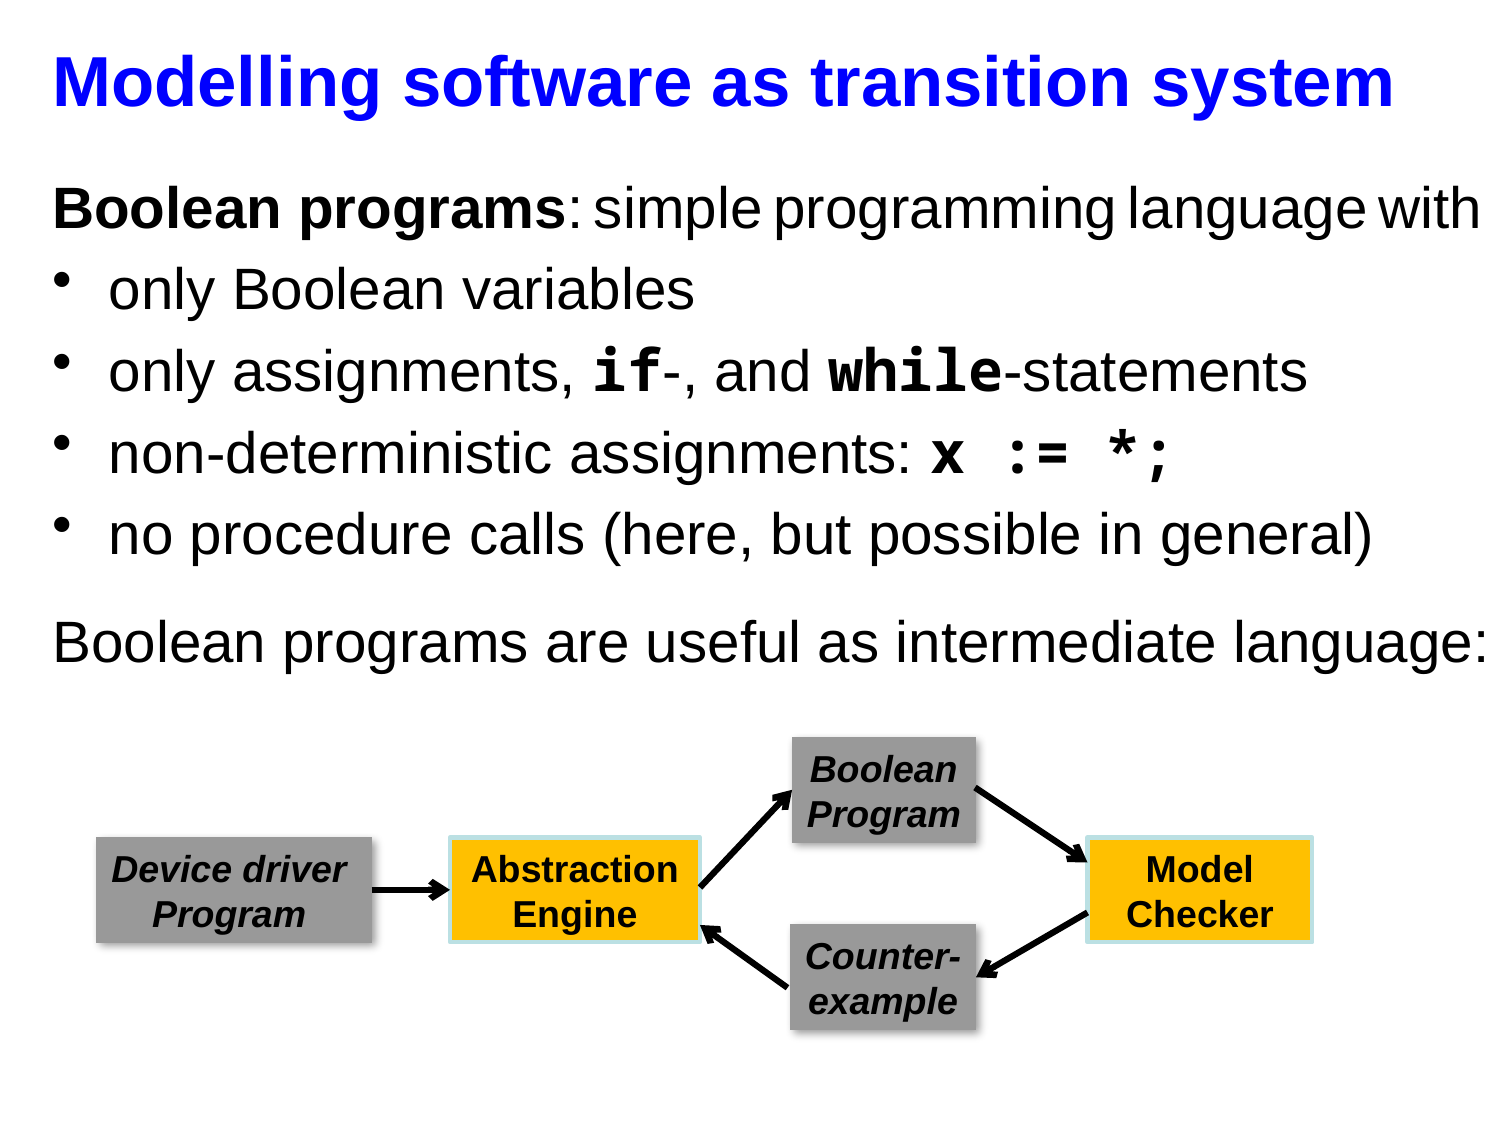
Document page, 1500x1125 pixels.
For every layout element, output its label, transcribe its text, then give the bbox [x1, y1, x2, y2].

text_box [112, 737, 1313, 1032]
title Modelling software as transition system [37, 19, 1451, 138]
list Boolean programs: simple programming language with only Boolean variables only assignments, if-, and while-statements non-deterministic assignments: x := *; no procedure calls (here, but possible in general) Boolean programs are useful as intermediate language: [37, 162, 1500, 1051]
